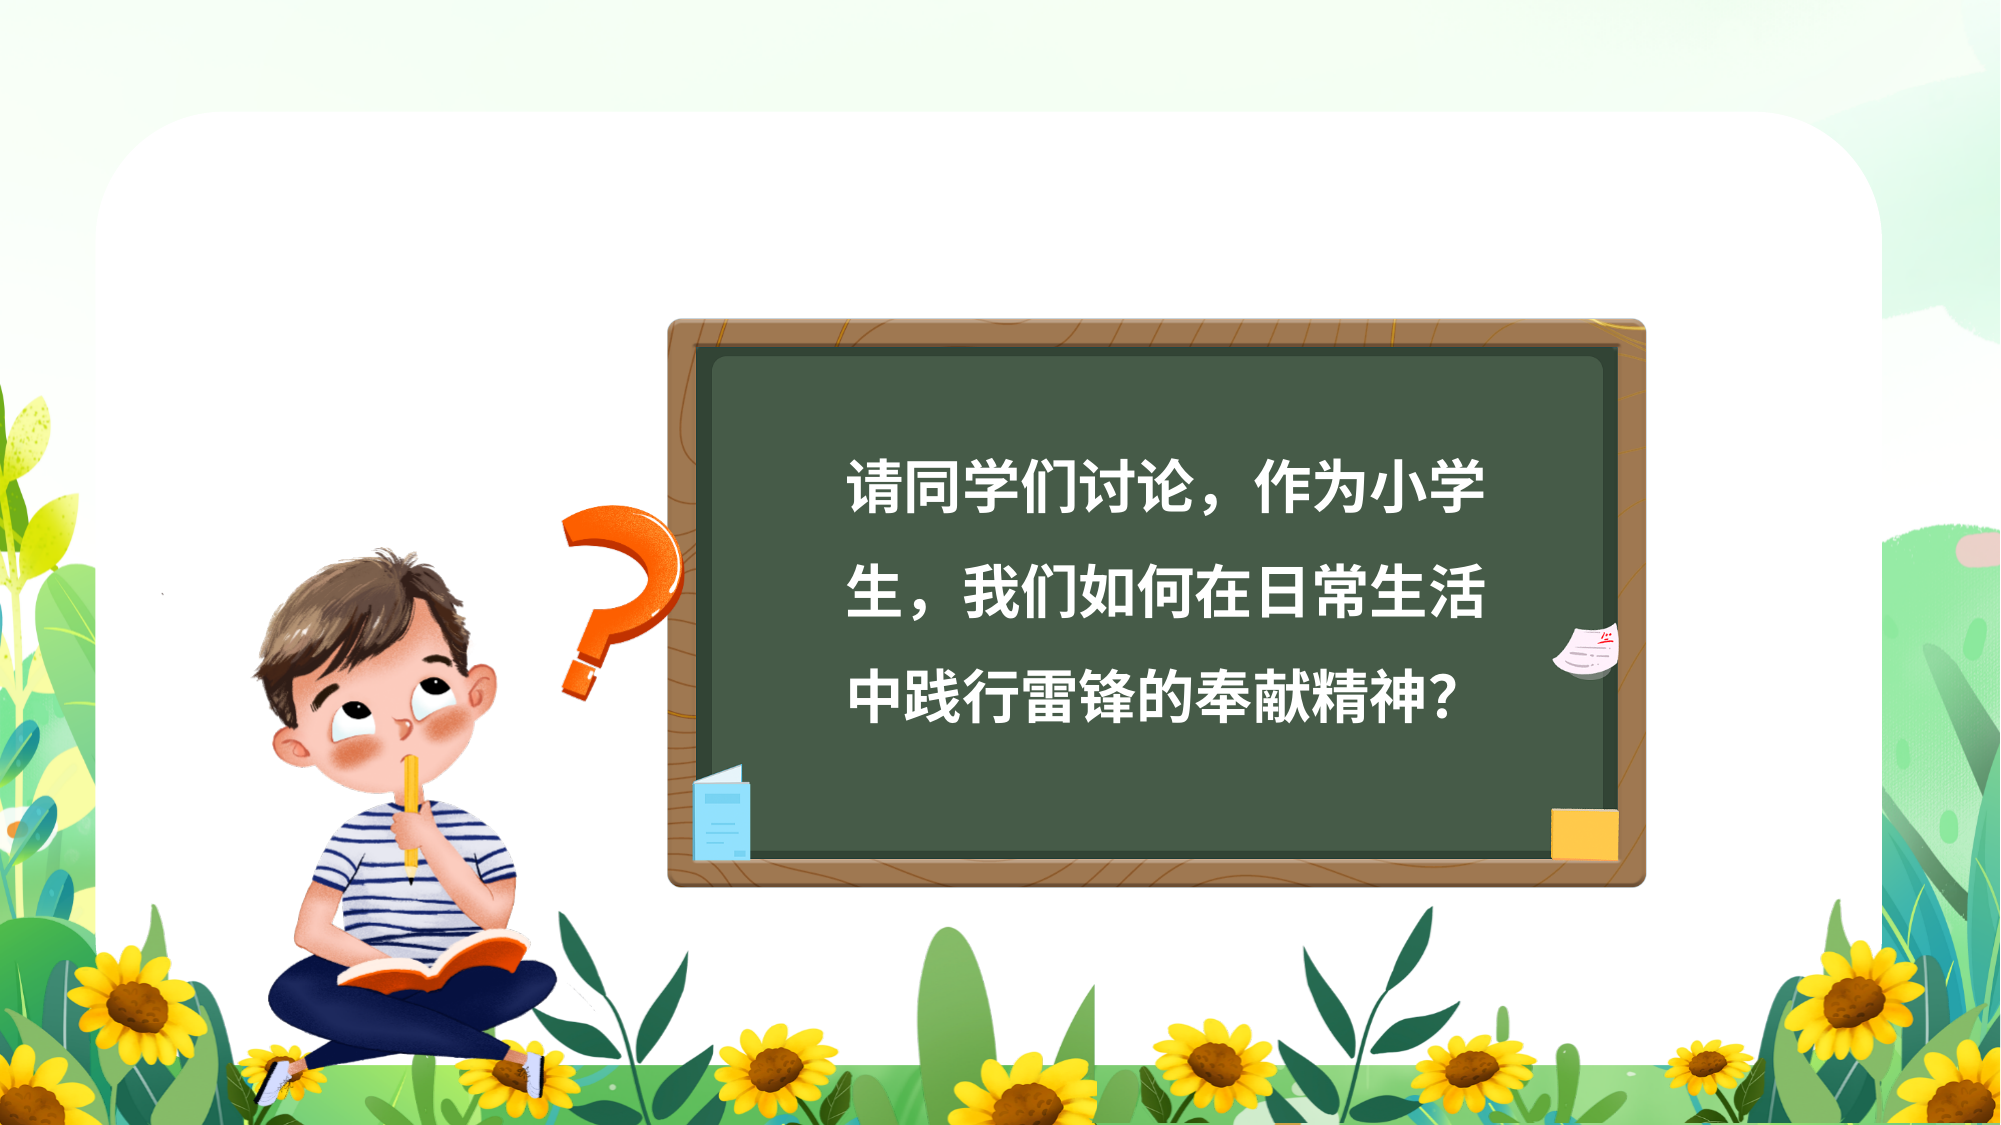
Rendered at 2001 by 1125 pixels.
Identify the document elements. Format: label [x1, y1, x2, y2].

text_box [611, 295, 1686, 908]
picture [0, 0, 2001, 1125]
